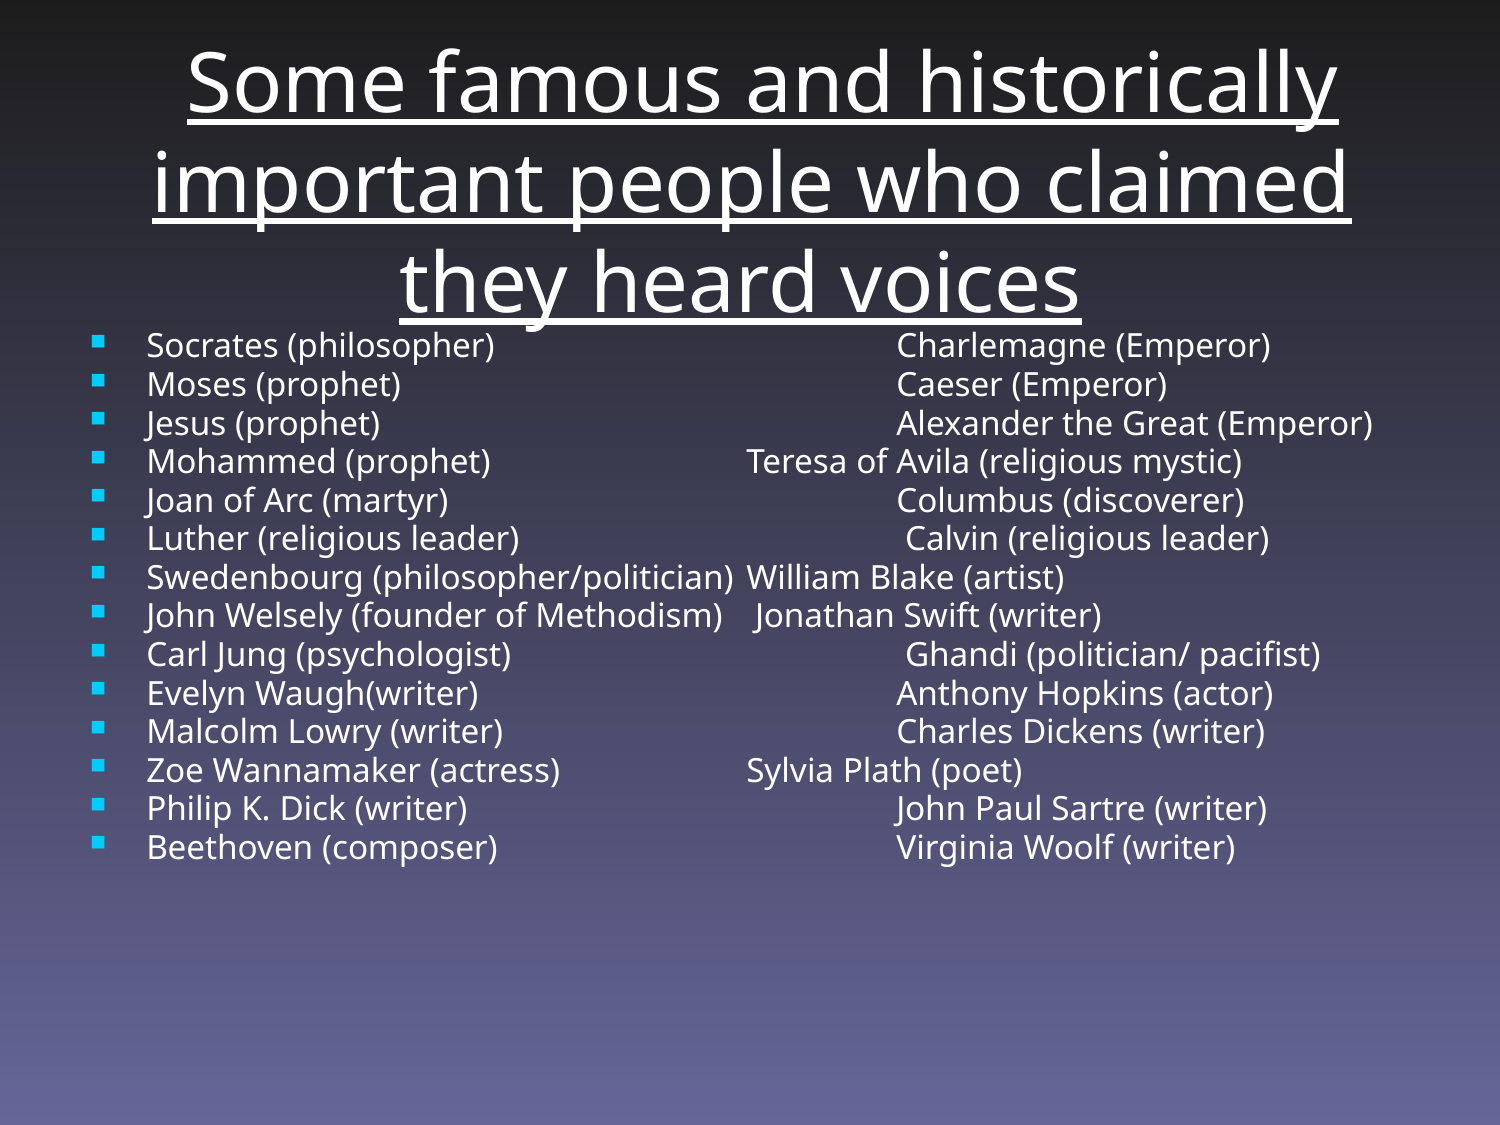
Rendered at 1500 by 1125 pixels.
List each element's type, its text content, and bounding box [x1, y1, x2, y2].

list Socrates (philosopher) Charlemagne (Emperor) Moses (prophet) Caeser (Emperor) Jesus (prophet) Alexander the Great (Emperor) Mohammed (prophet) Teresa of Avila (religious mystic) Joan of Arc (martyr) Columbus (discoverer) Luther (religious leader) Calvin (religious leader) Swedenbourg (philosopher/politician) William Blake (artist) John Welsely (founder of Methodism) Jonathan Swift (writer) Carl Jung (psychologist) Ghandi (politician/ pacifist) Evelyn Waugh(writer) Anthony Hopkins (actor) Malcolm Lowry (writer) Charles Dickens (writer) Zoe Wannamaker (actress) Sylvia Plath (poet) Philip K. Dick (writer) John Paul Sartre (writer) Beethoven (composer) Virginia Woolf (writer) [74, 324, 1426, 1001]
title Some famous and historically important people who claimed they heard voices [76, 66, 1428, 292]
